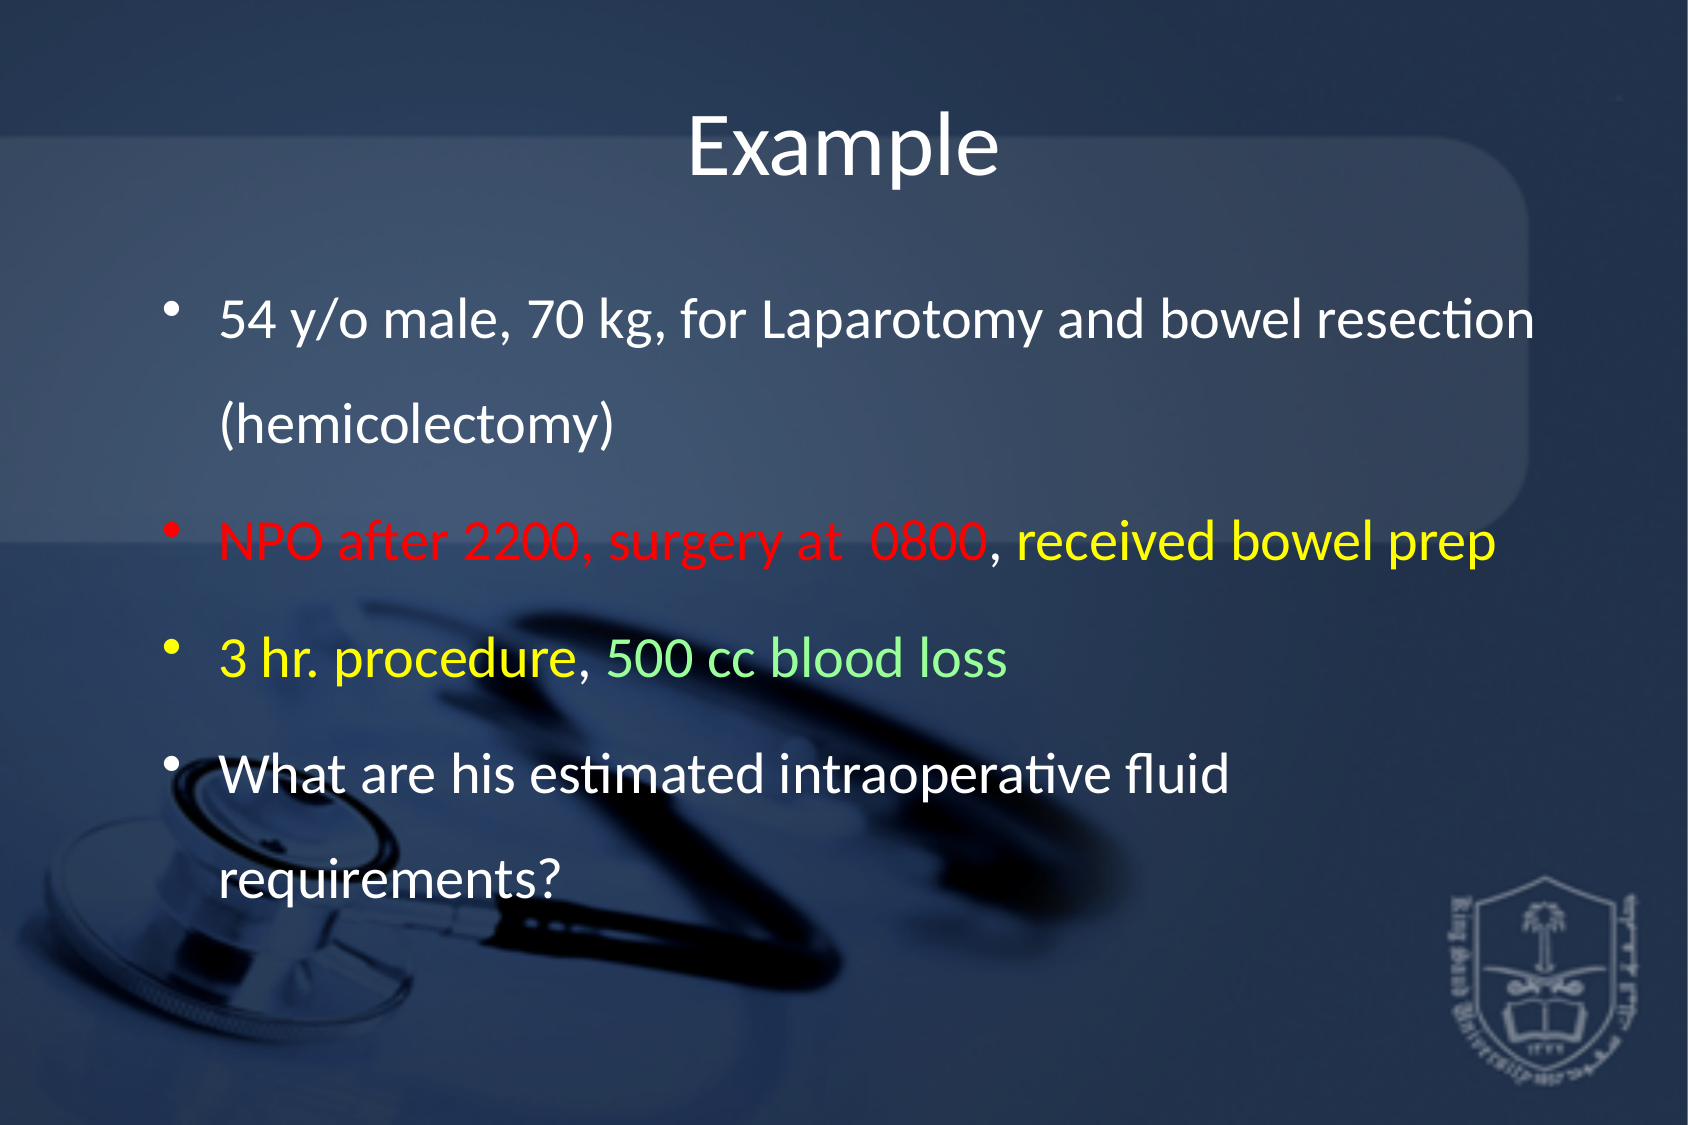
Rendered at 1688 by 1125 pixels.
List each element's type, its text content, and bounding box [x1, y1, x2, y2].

list 54 y/o male, 70 kg, for Laparotomy and bowel resection (hemicolectomy) NPO after 2200, surgery at 0800, received bowel prep 3 hr. procedure, 500 cc blood loss What are his estimated intraoperative fluid requirements? [146, 237, 1582, 801]
picture [0, 0, 1688, 1125]
title Example [84, 45, 1604, 233]
